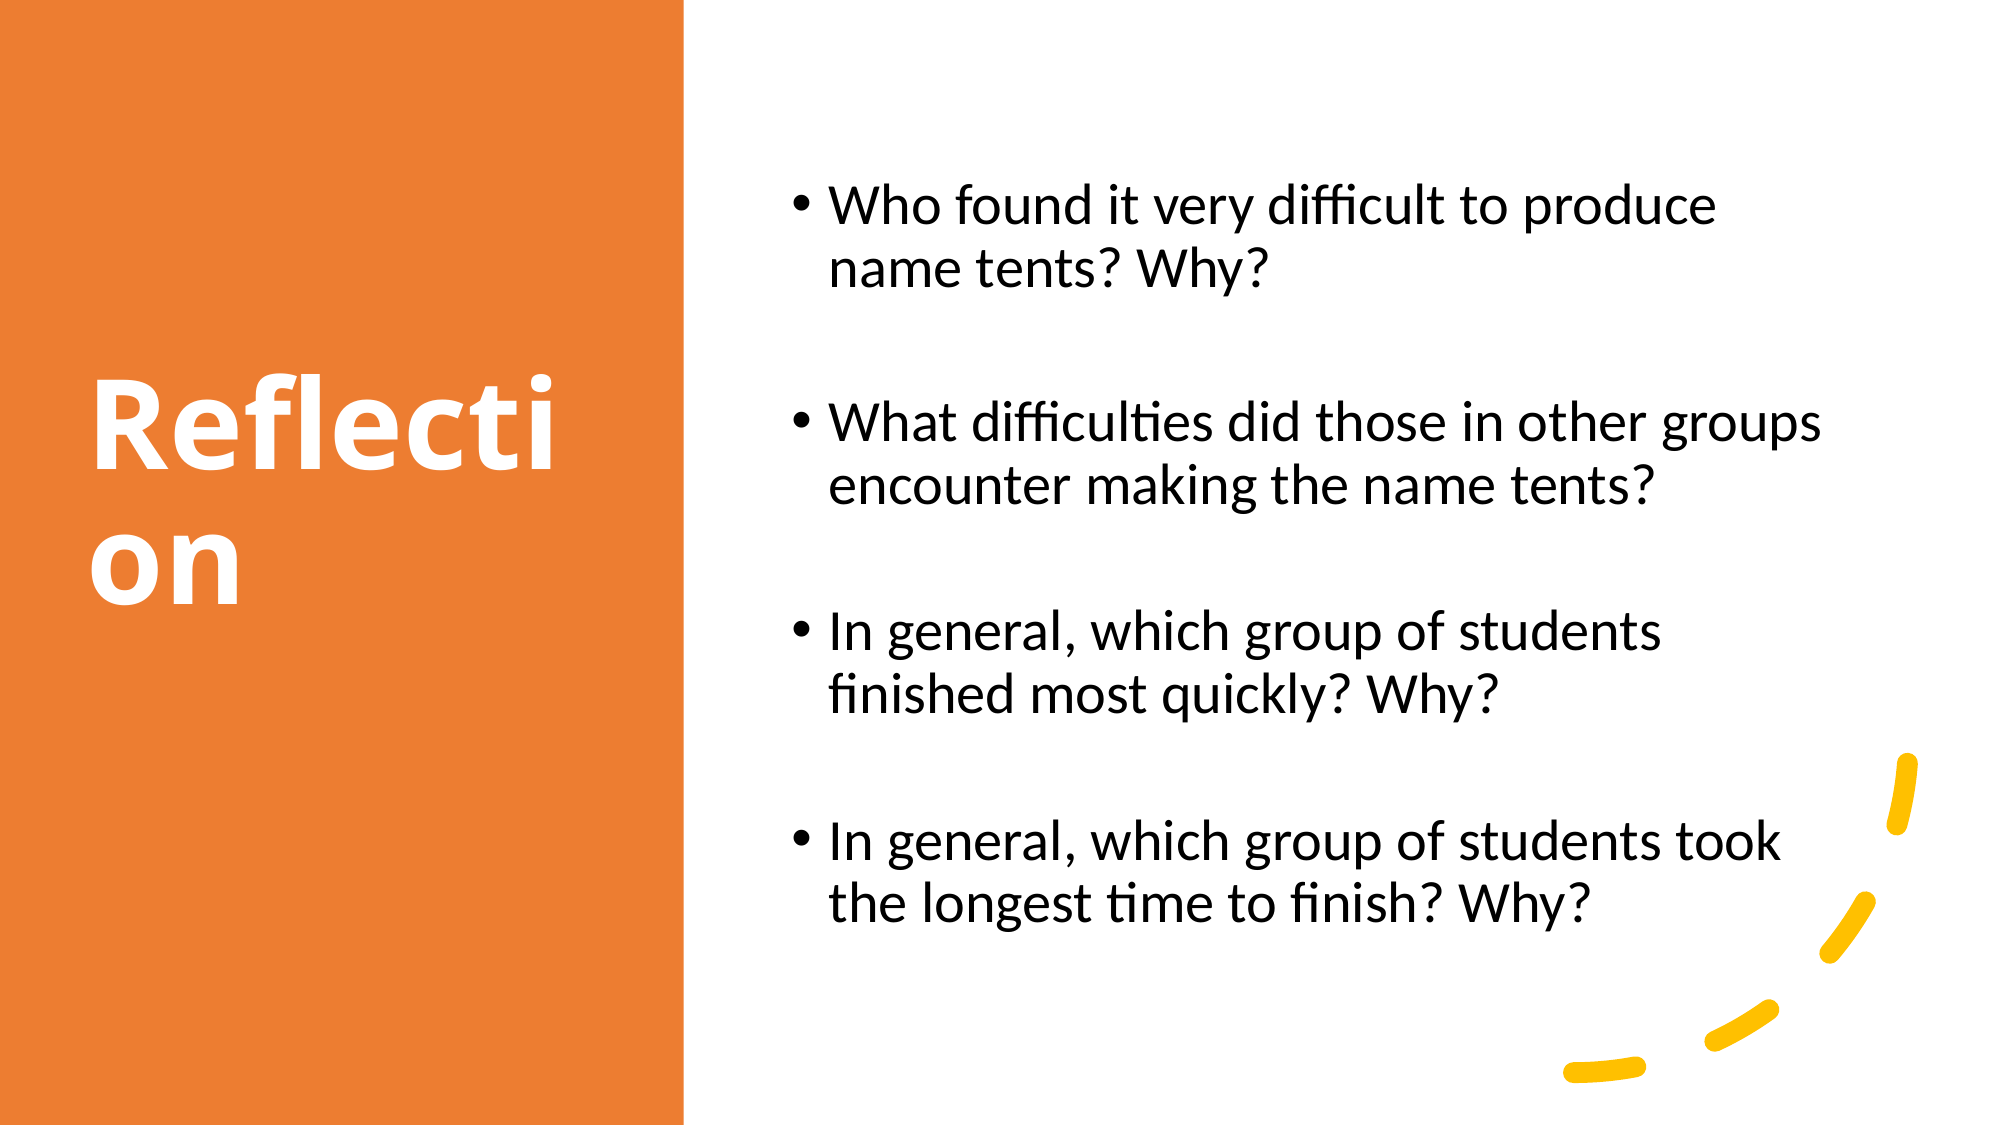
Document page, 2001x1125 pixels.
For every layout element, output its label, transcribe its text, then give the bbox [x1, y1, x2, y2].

text_box Reflection [71, 126, 638, 868]
list Who found it very difficult to produce name tents? Why? What difficulties did those in other groups encounter making the name tents? In general, which group of students finished most quickly? Why? In general, which group of students took the longest time to finish? Why? [729, 97, 1863, 1014]
text_box [1863, 737, 1909, 907]
text_box [685, 0, 2000, 1125]
text_box [1572, 1014, 1764, 1074]
text_box [0, 0, 685, 1125]
